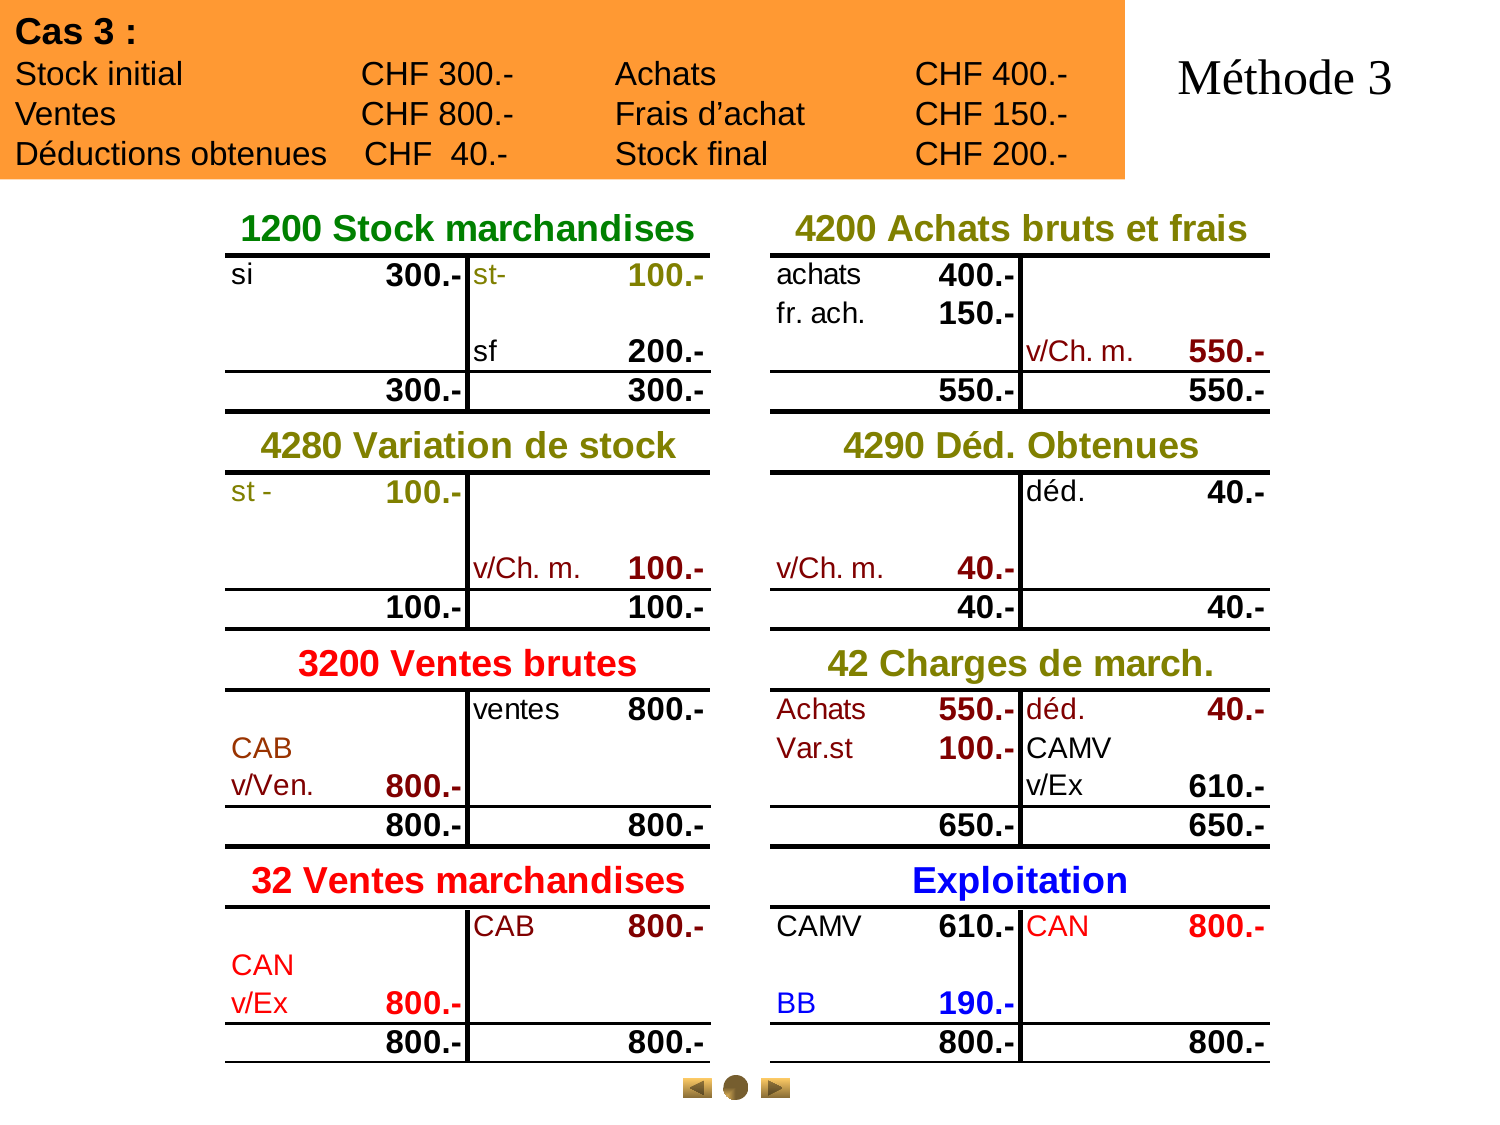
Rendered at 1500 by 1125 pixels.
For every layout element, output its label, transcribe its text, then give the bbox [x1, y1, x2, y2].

text_box Cas 3 : Stock initial CHF 300.- Achats CHF 400.- Ventes CHF 800.- Frais d’achat CHF 150.- Déductions obtenues CHF 40.- Stock final CHF 200.- [0, 0, 1125, 180]
text_box Méthode 3 [1162, 37, 1475, 113]
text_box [224, 212, 1272, 1065]
